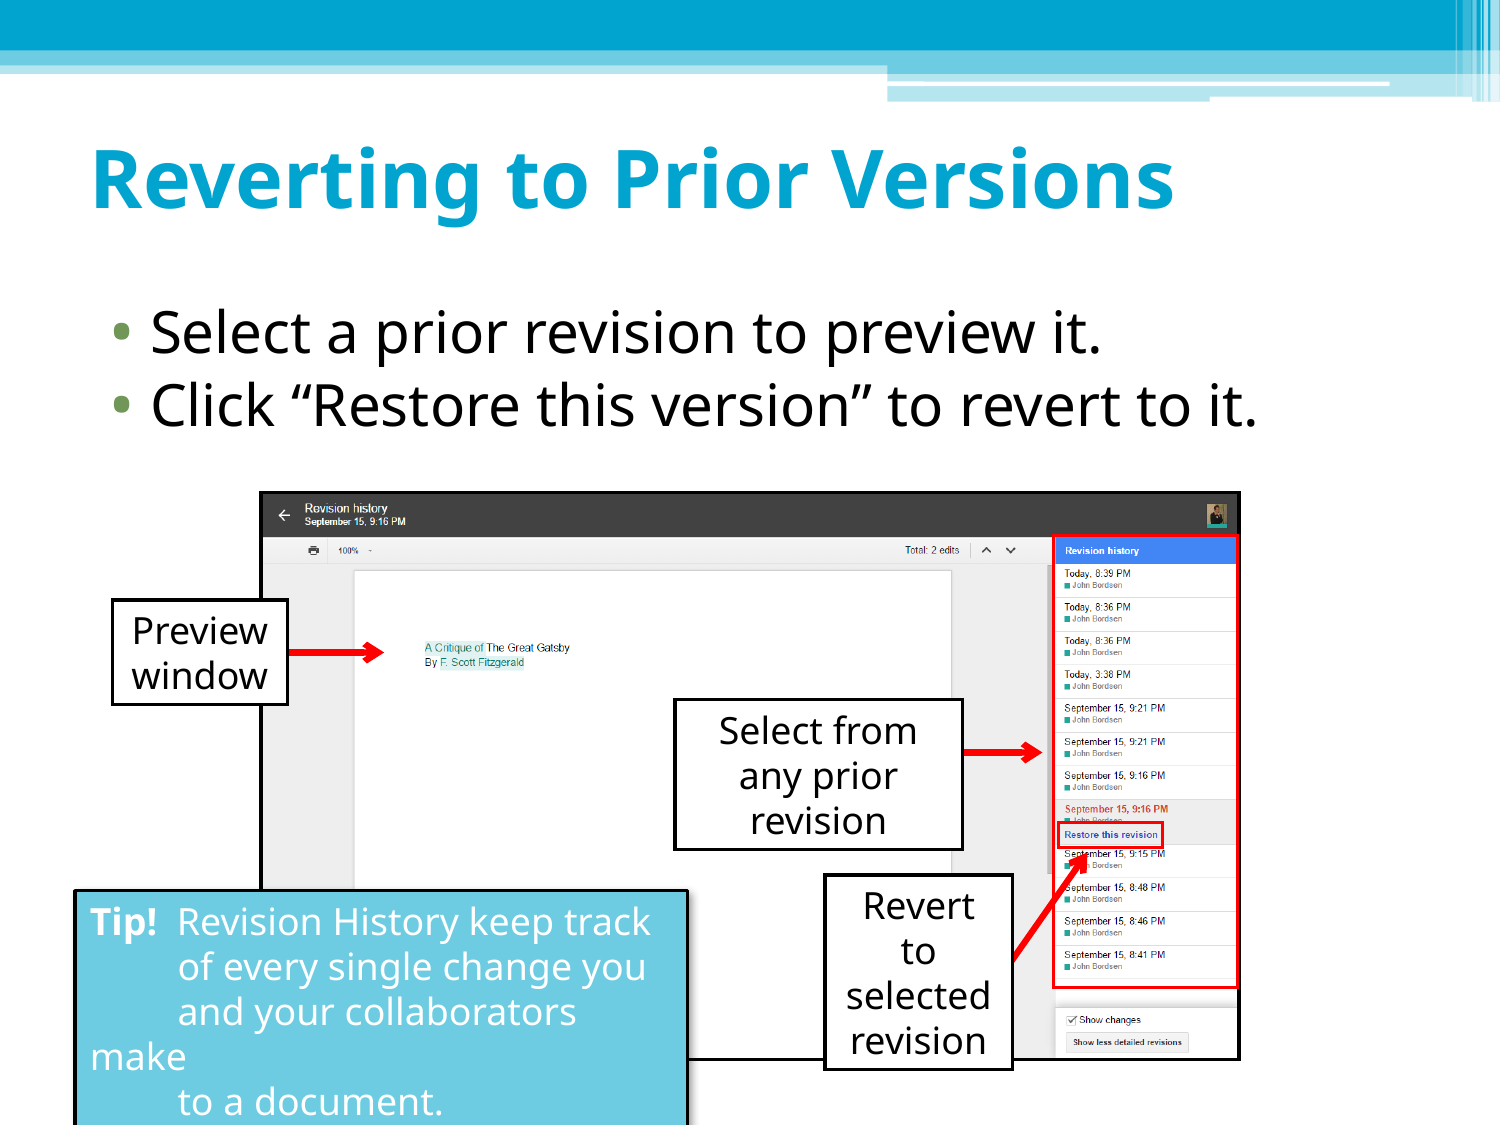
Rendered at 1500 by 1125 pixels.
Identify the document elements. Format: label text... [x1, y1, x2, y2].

picture [262, 493, 1238, 1058]
list Select a prior revision to preview it. Click “Restore this version” to revert to it. [75, 287, 1418, 475]
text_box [999, 852, 1088, 978]
text_box Preview window [112, 599, 262, 705]
text_box Tip! Revision History keep track of every single change you and your collaborators make to a document. [74, 890, 688, 1125]
text_box Revert to selected revision [825, 1058, 1013, 1070]
title Reverting to Prior Versions [75, 90, 1418, 263]
